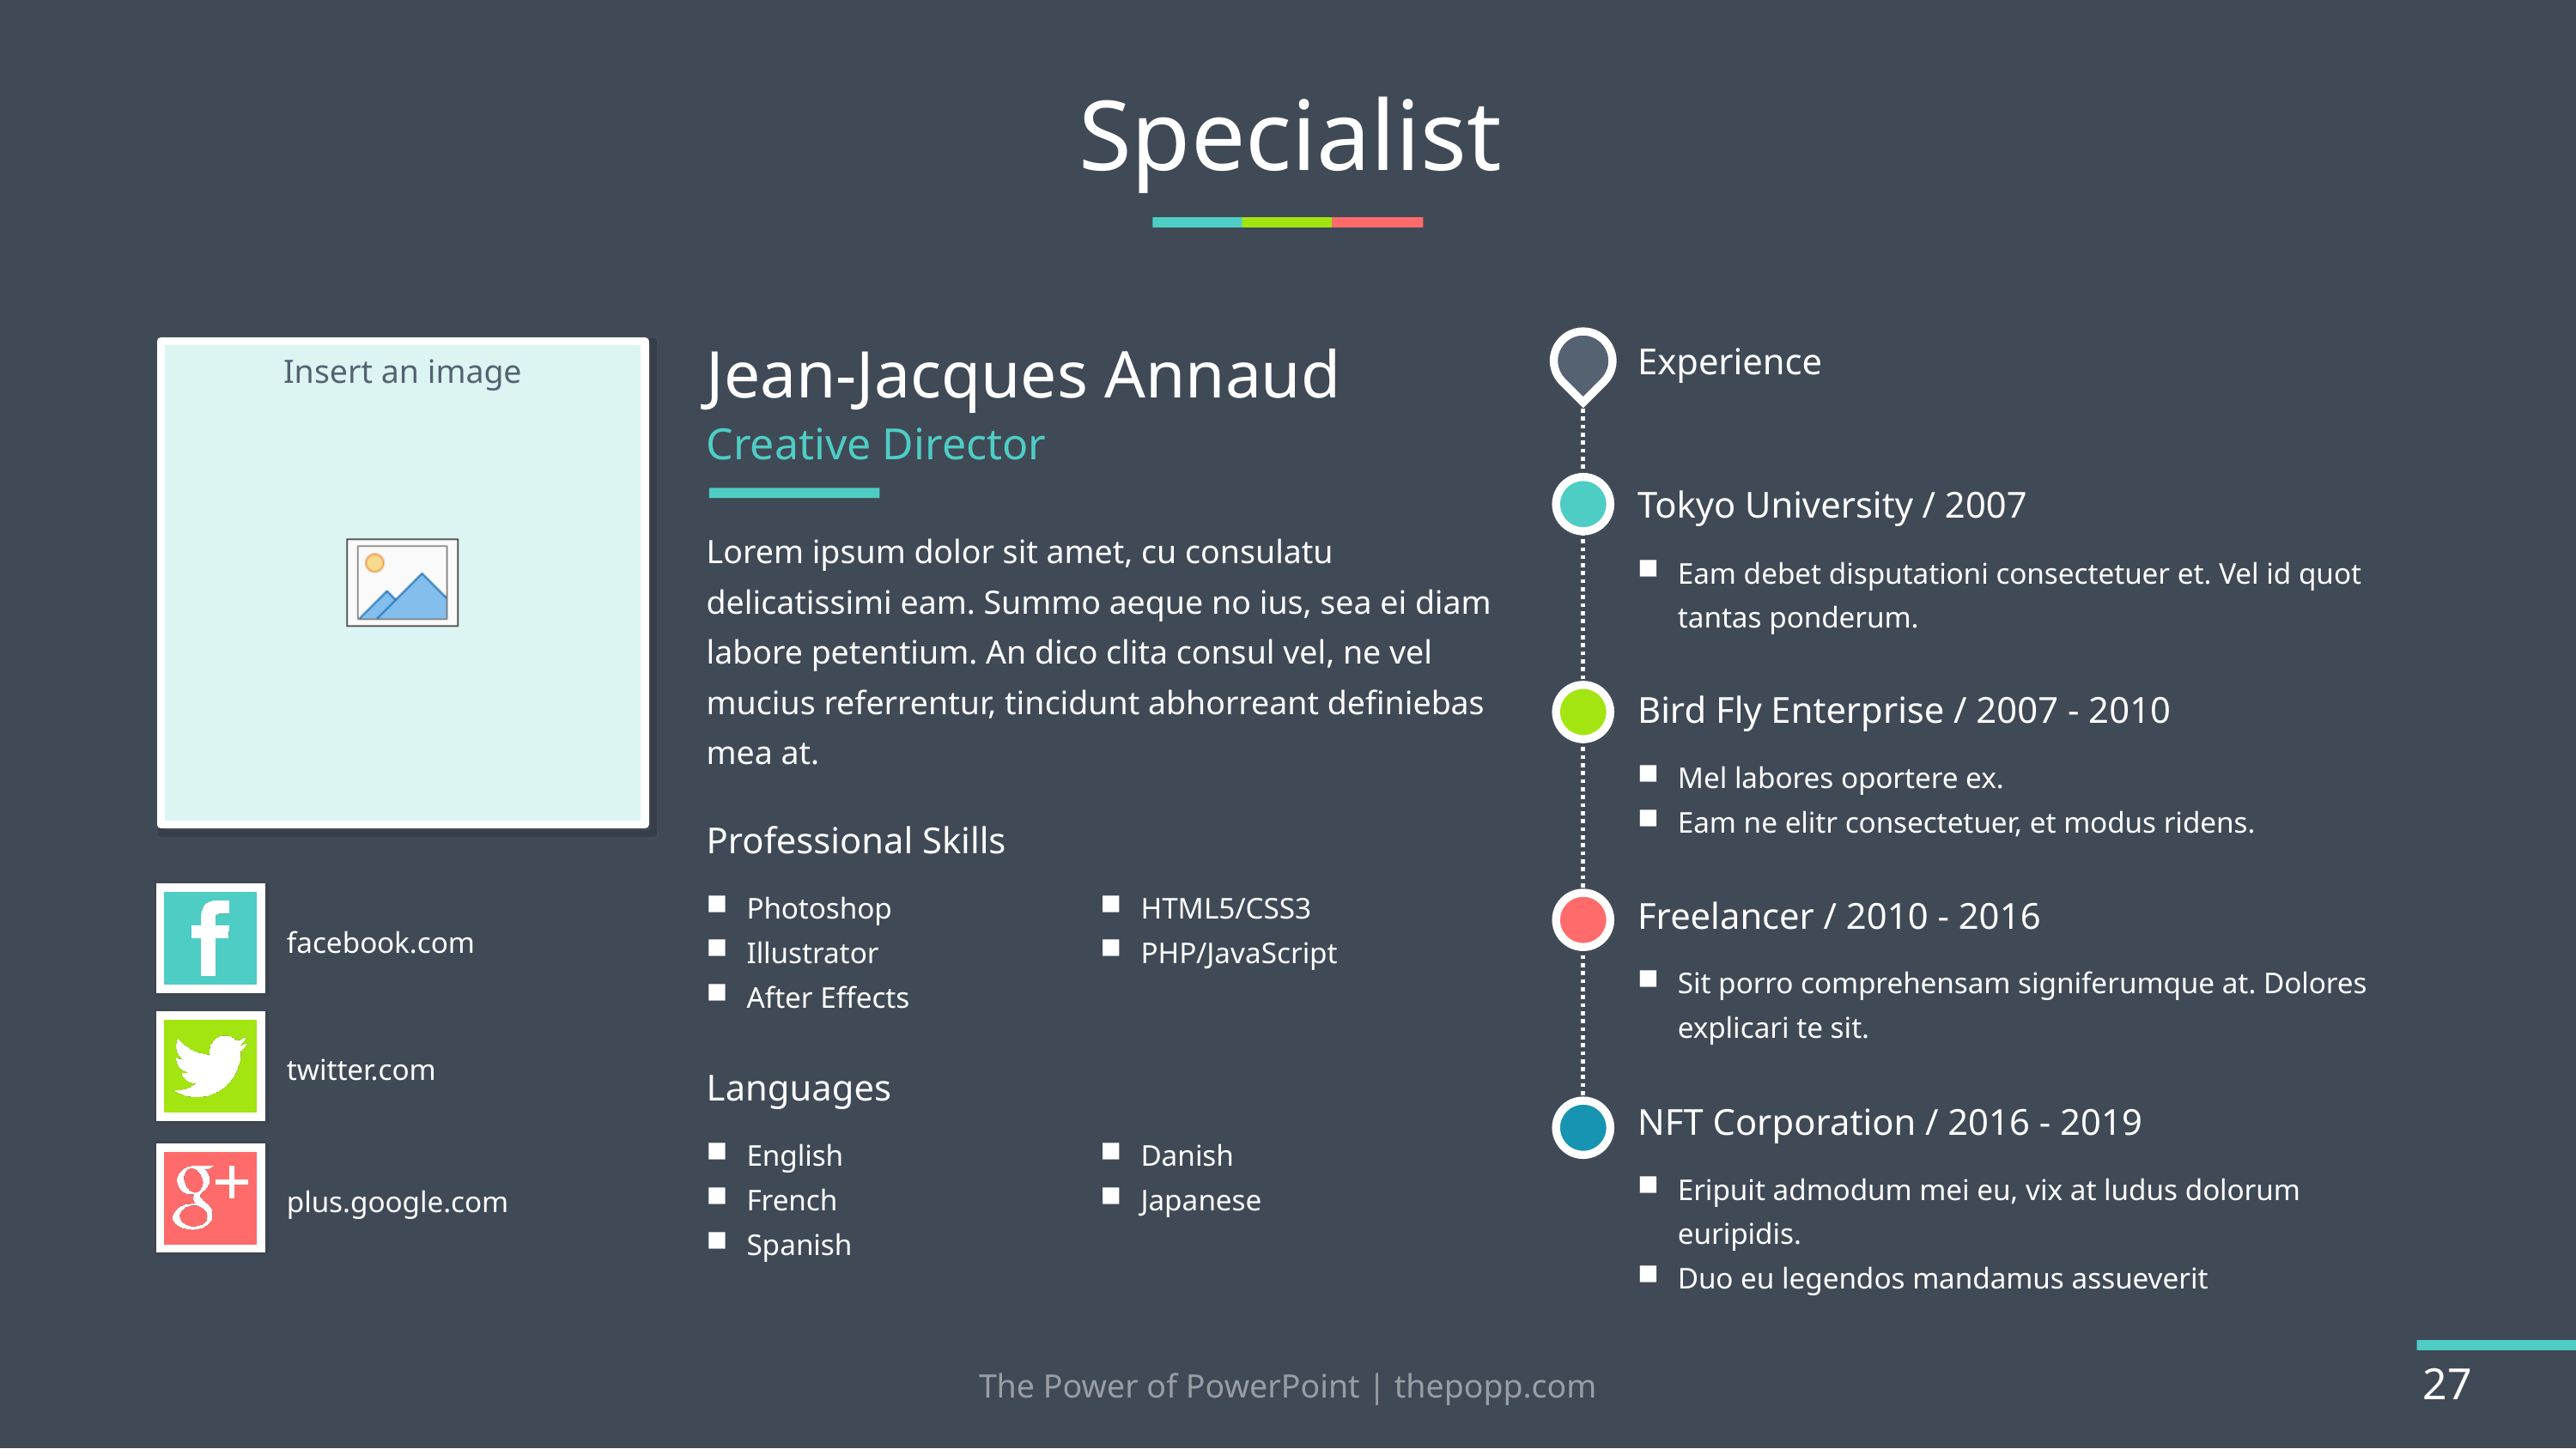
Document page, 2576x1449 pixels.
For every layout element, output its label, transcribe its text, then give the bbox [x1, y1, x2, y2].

list Experience [1625, 326, 2419, 396]
picture [173, 900, 248, 976]
list Sit porro comprehensam signiferumque at. Dolores explicari te sit. [1625, 949, 2419, 1072]
picture [173, 1028, 248, 1104]
list Jean-Jacques Annaud [693, 318, 1509, 399]
list Creative Director [693, 399, 1509, 486]
list Eam debet disputationi consectetuer et. Vel id quot tantas ponderum. [1625, 538, 2419, 662]
footer The Power of PowerPoint | thepopp.com [853, 1349, 1723, 1427]
list facebook.com [274, 896, 641, 976]
list twitter.com [274, 1024, 641, 1104]
picture [173, 1161, 248, 1236]
list Lorem ipsum dolor sit amet, cu consulatu delicatissimi eam. Summo aeque no ius, sea ei diam labore petentium. An dico clita consul vel, ne vel mucius referrentur, tincidunt abhorreant definiebas mea at. [693, 513, 1509, 780]
list Bird Fly Enterprise / 2007 - 2010 [1625, 675, 2419, 743]
list Mel labores oportere ex. Eam ne elitr consectetuer, et modus ridens. [1625, 743, 2419, 867]
list Professional Skills [693, 805, 1508, 873]
list Languages [693, 1052, 1508, 1121]
list Photoshop Illustrator After Effects HTML5/CSS3 PHP/JavaScript [693, 873, 1508, 1035]
list Eripuit admodum mei eu, vix at ludus dolorum euripidis. Duo eu legendos mandamus assueverit [1625, 1155, 2419, 1278]
list plus.google.com [274, 1156, 641, 1236]
list Tokyo University / 2007 [1625, 470, 2419, 538]
picture [164, 344, 641, 821]
slide_number 27 [2409, 1351, 2576, 1421]
title Specialist [69, 49, 2512, 230]
list Freelancer / 2010 - 2016 [1625, 880, 2419, 949]
list NFT Corporation / 2016 - 2019 [1625, 1086, 2419, 1155]
list English French Spanish Danish Japanese [693, 1121, 1508, 1283]
